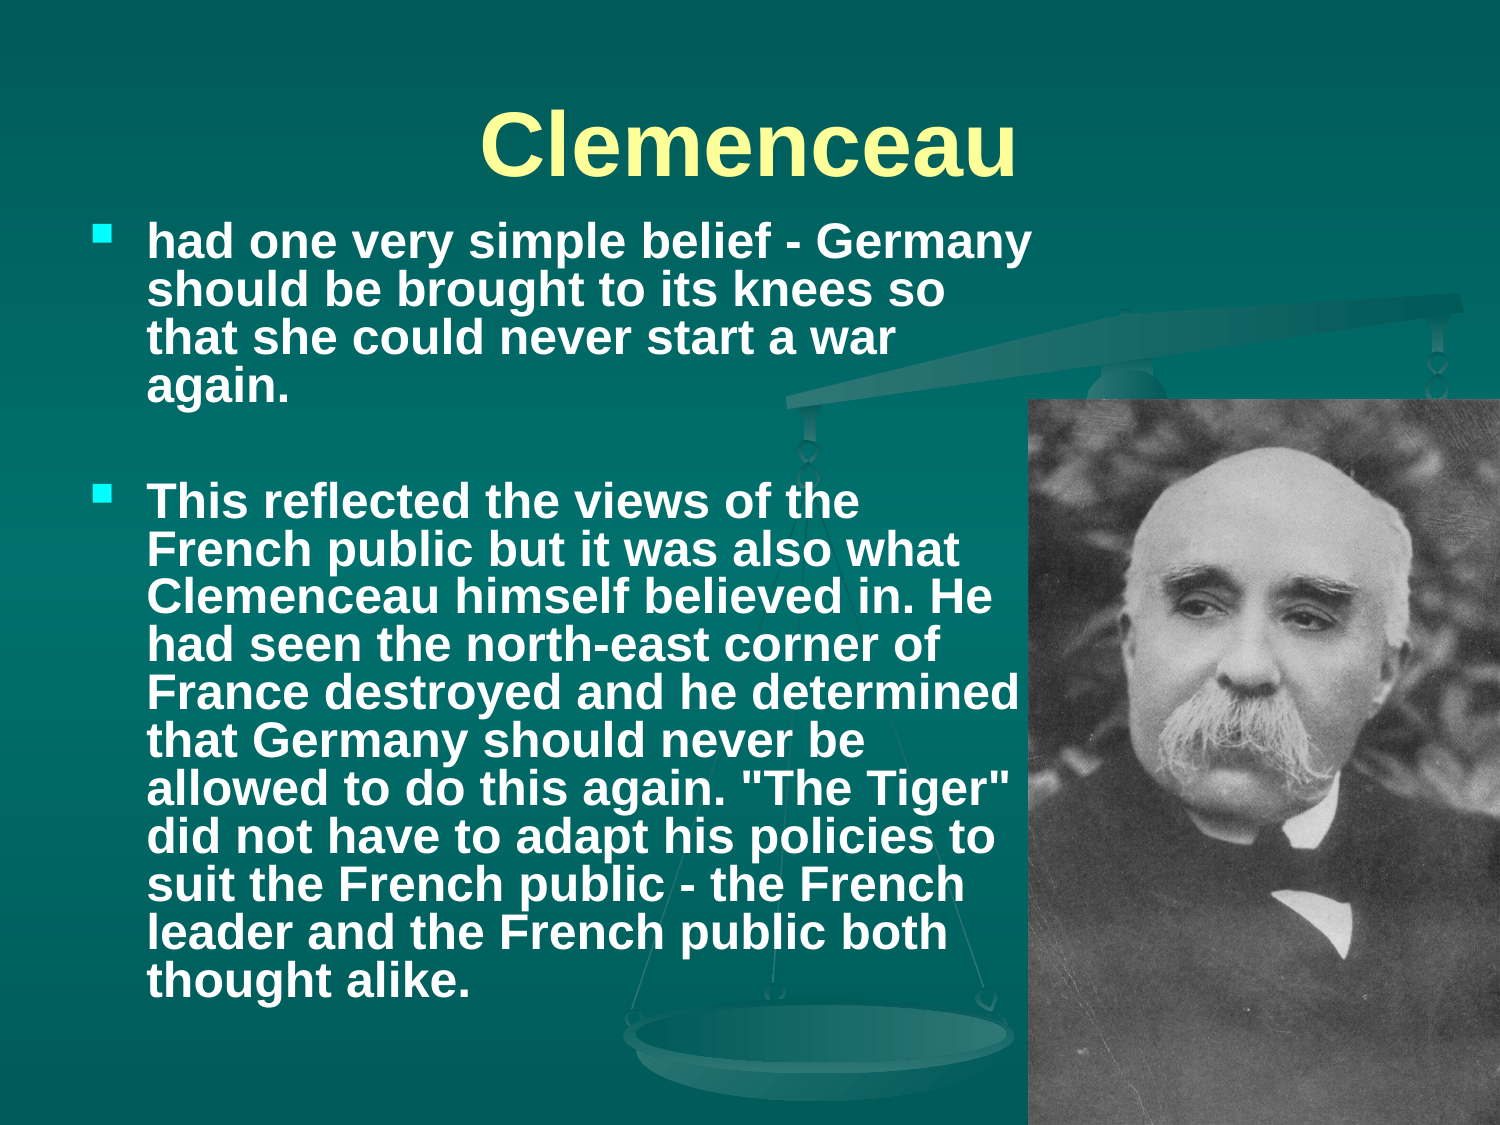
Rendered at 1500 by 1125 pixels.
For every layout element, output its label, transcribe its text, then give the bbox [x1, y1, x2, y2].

picture [1028, 399, 1500, 1125]
title Clemenceau [74, 45, 1426, 234]
list had one very simple belief - Germany should be brought to its knees so that she could never start a war again. This reflected the views of the French public but it was also what Clemenceau himself believed in. He had seen the north-east corner of France destroyed and he determined that Germany should never be allowed to do this again. "The Tiger" did not have to adapt his policies to suit the French public - the French leader and the French public both thought alike. [74, 212, 1051, 1125]
